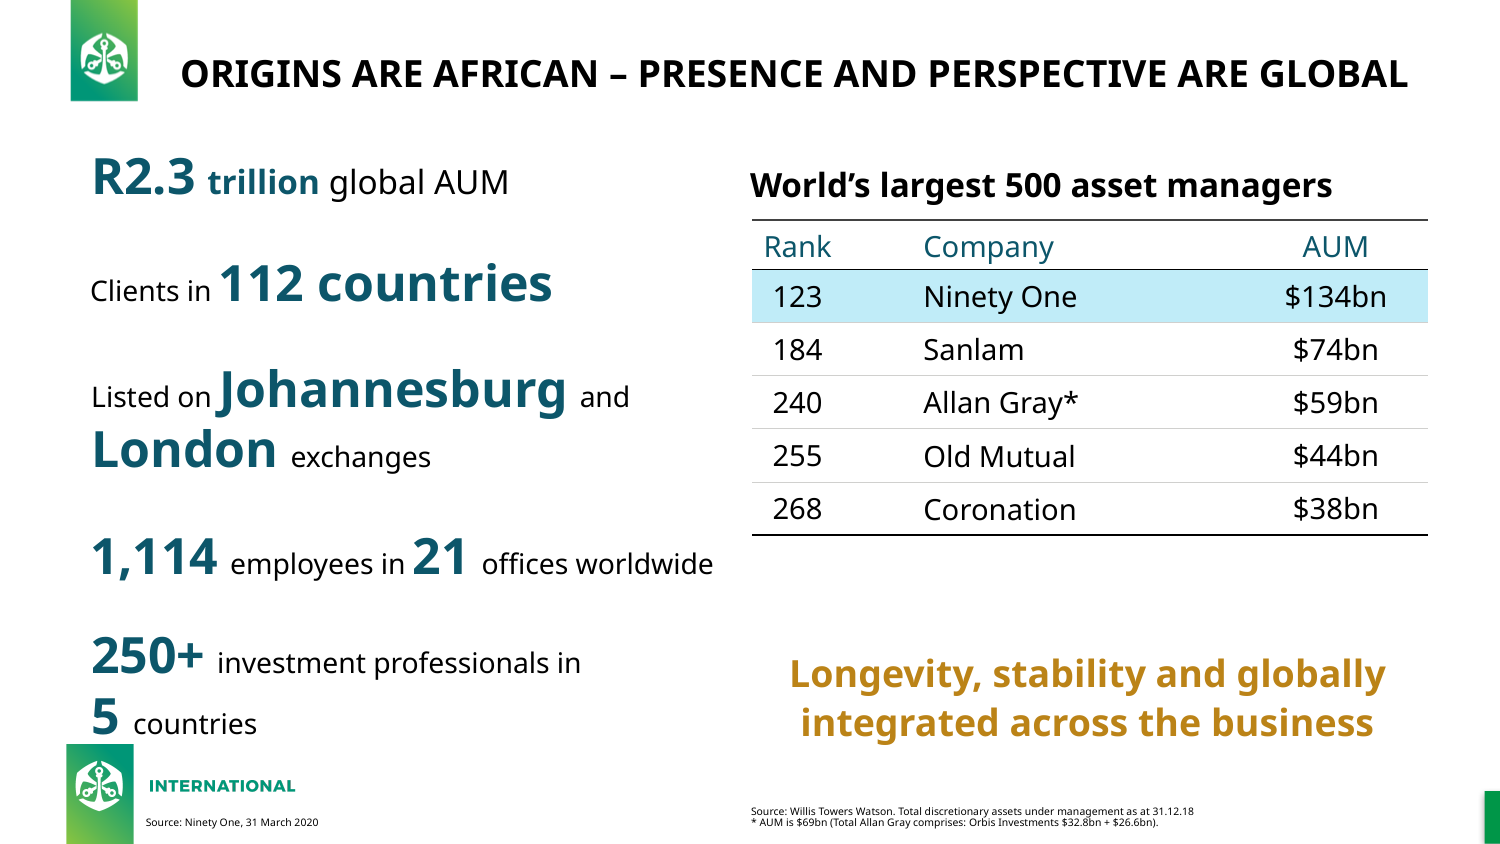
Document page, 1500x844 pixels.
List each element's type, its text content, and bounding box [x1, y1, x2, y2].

text_box Source: Willis Towers Watson. Total discretionary assets under management as at 31.12.18 * AUM is $69bn (Total Allan Gray comprises: Orbis Investments $32.8bn + $26.6bn). [751, 806, 1328, 829]
text_box World’s largest 500 asset managers [752, 164, 1429, 205]
text_box Source: Ninety One, 31 March 2020 [145, 818, 391, 829]
table_cell Ninety One [843, 270, 1244, 322]
table_cell Old Mutual [843, 429, 1244, 482]
table_cell Coronation [843, 483, 1244, 534]
table_cell $134bn [1244, 270, 1428, 322]
text_box 250+ investment professionals in 5 countries [91, 615, 752, 745]
title ORIGINS ARE AFRICAN – PRESENCE AND PERSPECTIVE ARE GLOBAL [165, 41, 1500, 105]
table_cell $74bn [1244, 323, 1428, 375]
picture [0, 0, 146, 107]
table_cell $44bn [1244, 429, 1428, 482]
table_header Rank [752, 221, 843, 269]
table_cell Sanlam [843, 323, 1244, 375]
table_cell 123 [752, 270, 843, 322]
text_box Listed on Johannesburg and London exchanges [91, 349, 752, 486]
table_cell 255 [752, 429, 843, 482]
picture [1, 740, 365, 844]
table_header AUM [1244, 221, 1428, 269]
table_cell $59bn [1244, 376, 1428, 428]
table_cell 184 [752, 323, 843, 375]
text_box 1,114 employees in 21 offices worldwide [90, 516, 750, 585]
table_cell 268 [752, 483, 843, 534]
table_cell Allan Gray* [843, 376, 1244, 428]
text_box R2.3 trillion global AUM [91, 136, 752, 213]
table_cell $38bn [1244, 483, 1428, 534]
table_cell 240 [752, 376, 843, 428]
text_box Longevity, stability and globally integrated across the business [751, 645, 1425, 745]
text_box Clients in 112 countries [90, 243, 750, 319]
table_header Company [843, 221, 1244, 269]
